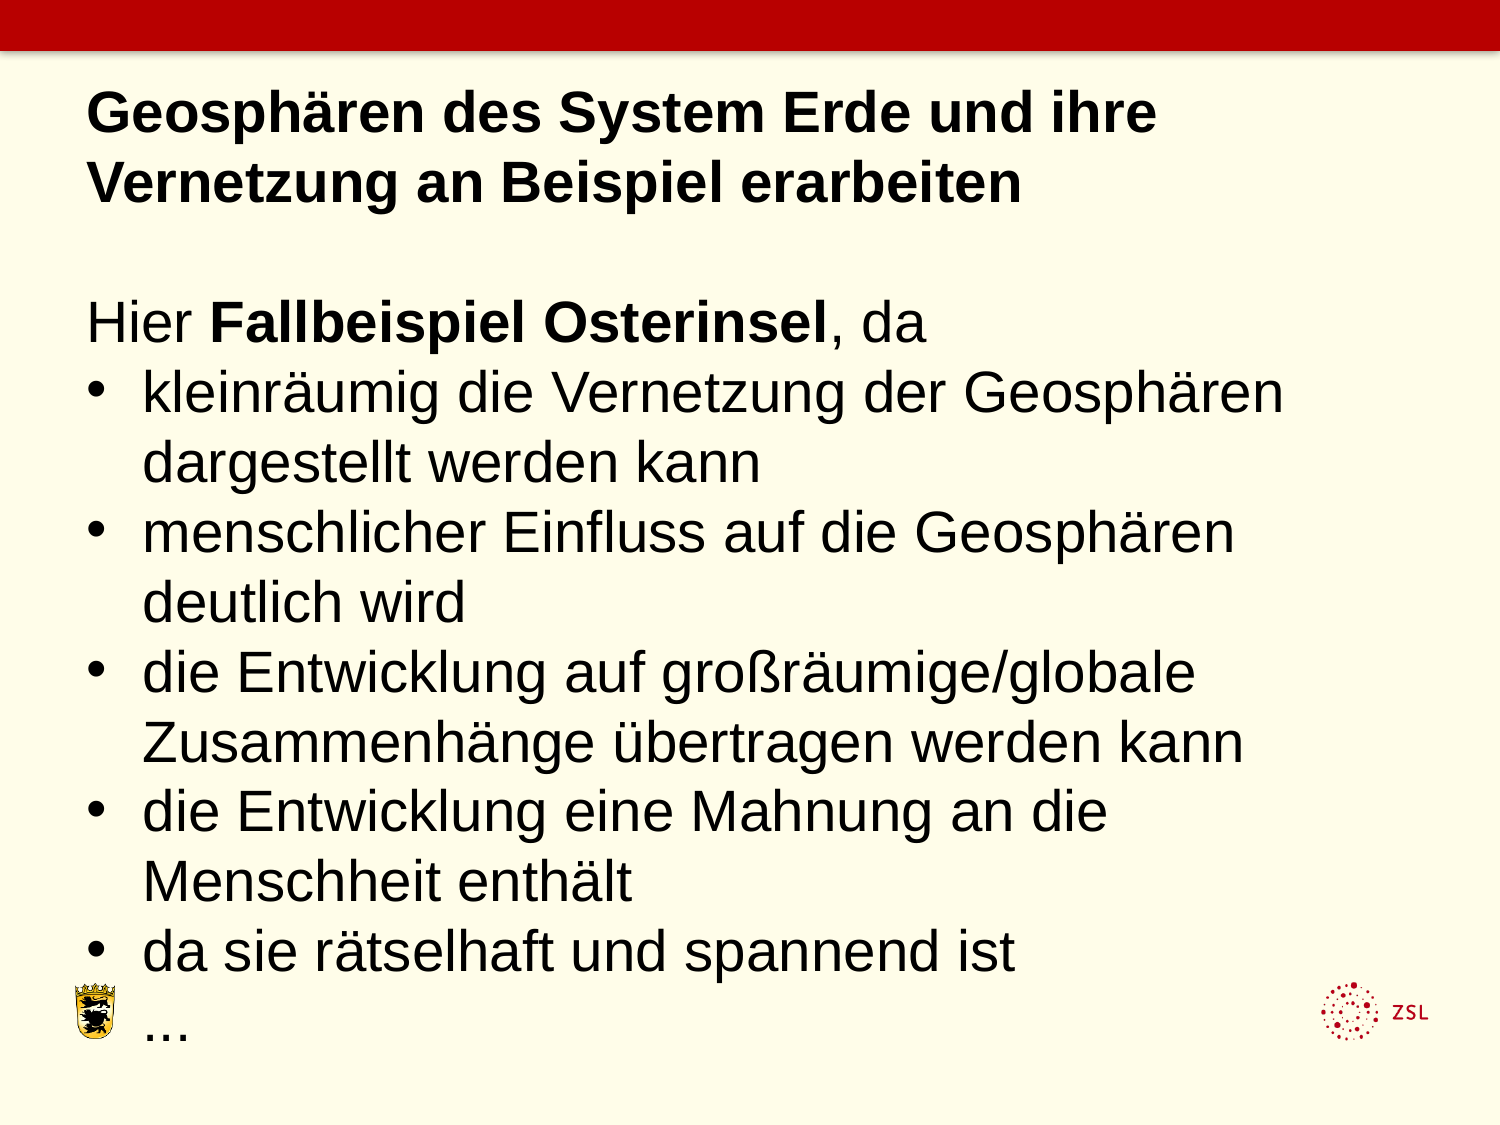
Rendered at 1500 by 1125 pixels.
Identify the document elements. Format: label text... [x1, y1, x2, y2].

text_box Geosphären des System Erde und ihre Vernetzung an Beispiel erarbeiten Hier Fallbeispiel Osterinsel, da kleinräumig die Vernetzung der Geosphären dargestellt werden kann menschlicher Einfluss auf die Geosphären deutlich wird die Entwicklung auf großräumige/globale Zusammenhänge übertragen werden kann die Entwicklung eine Mahnung an die Menschheit enthält da sie rätselhaft und spannend ist ... [71, 66, 1430, 1061]
